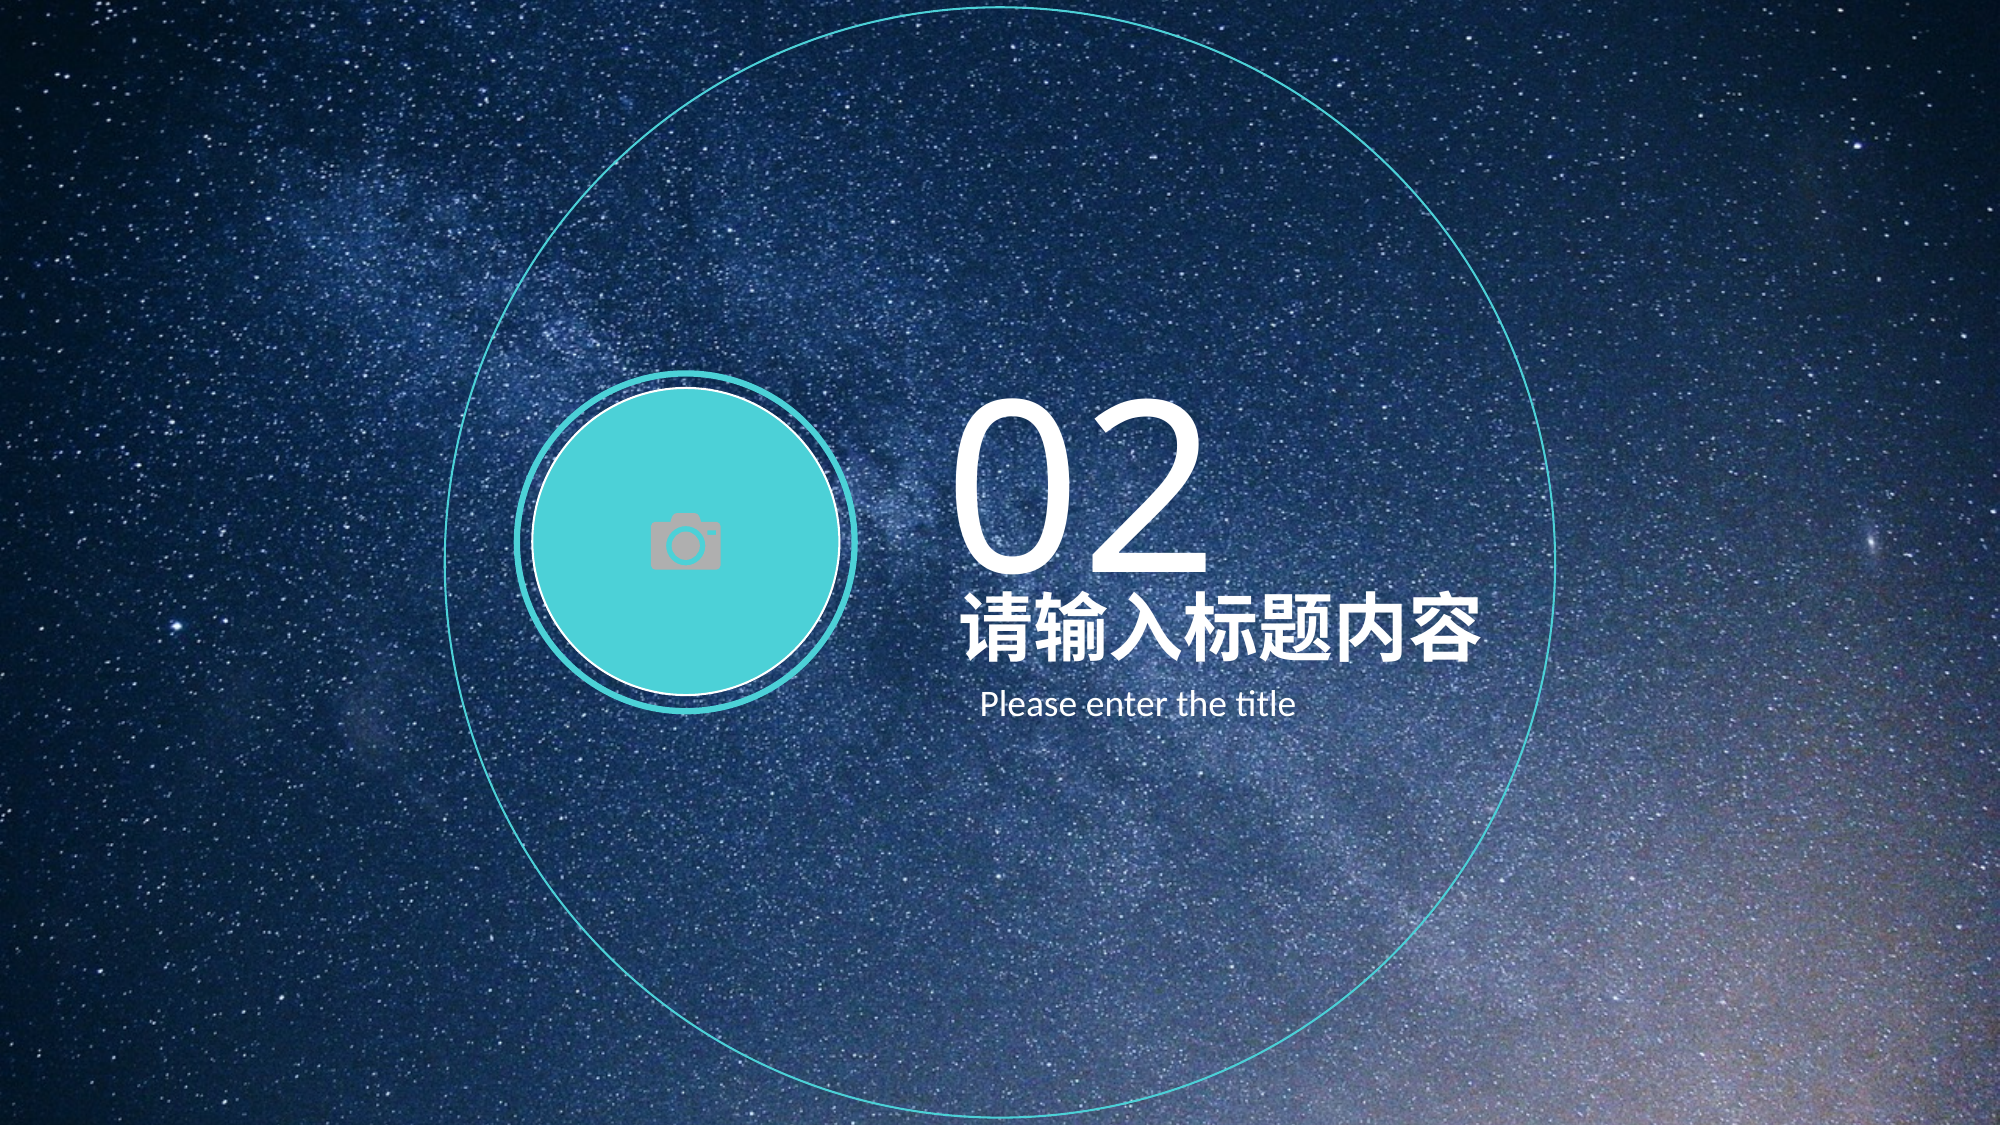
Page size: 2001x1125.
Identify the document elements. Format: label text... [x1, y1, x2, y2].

text_box [650, 513, 721, 570]
text_box [443, 6, 1557, 1119]
text_box 02 [929, 325, 1234, 628]
picture [0, 0, 2000, 1125]
text_box [515, 372, 856, 713]
text_box [531, 386, 841, 697]
